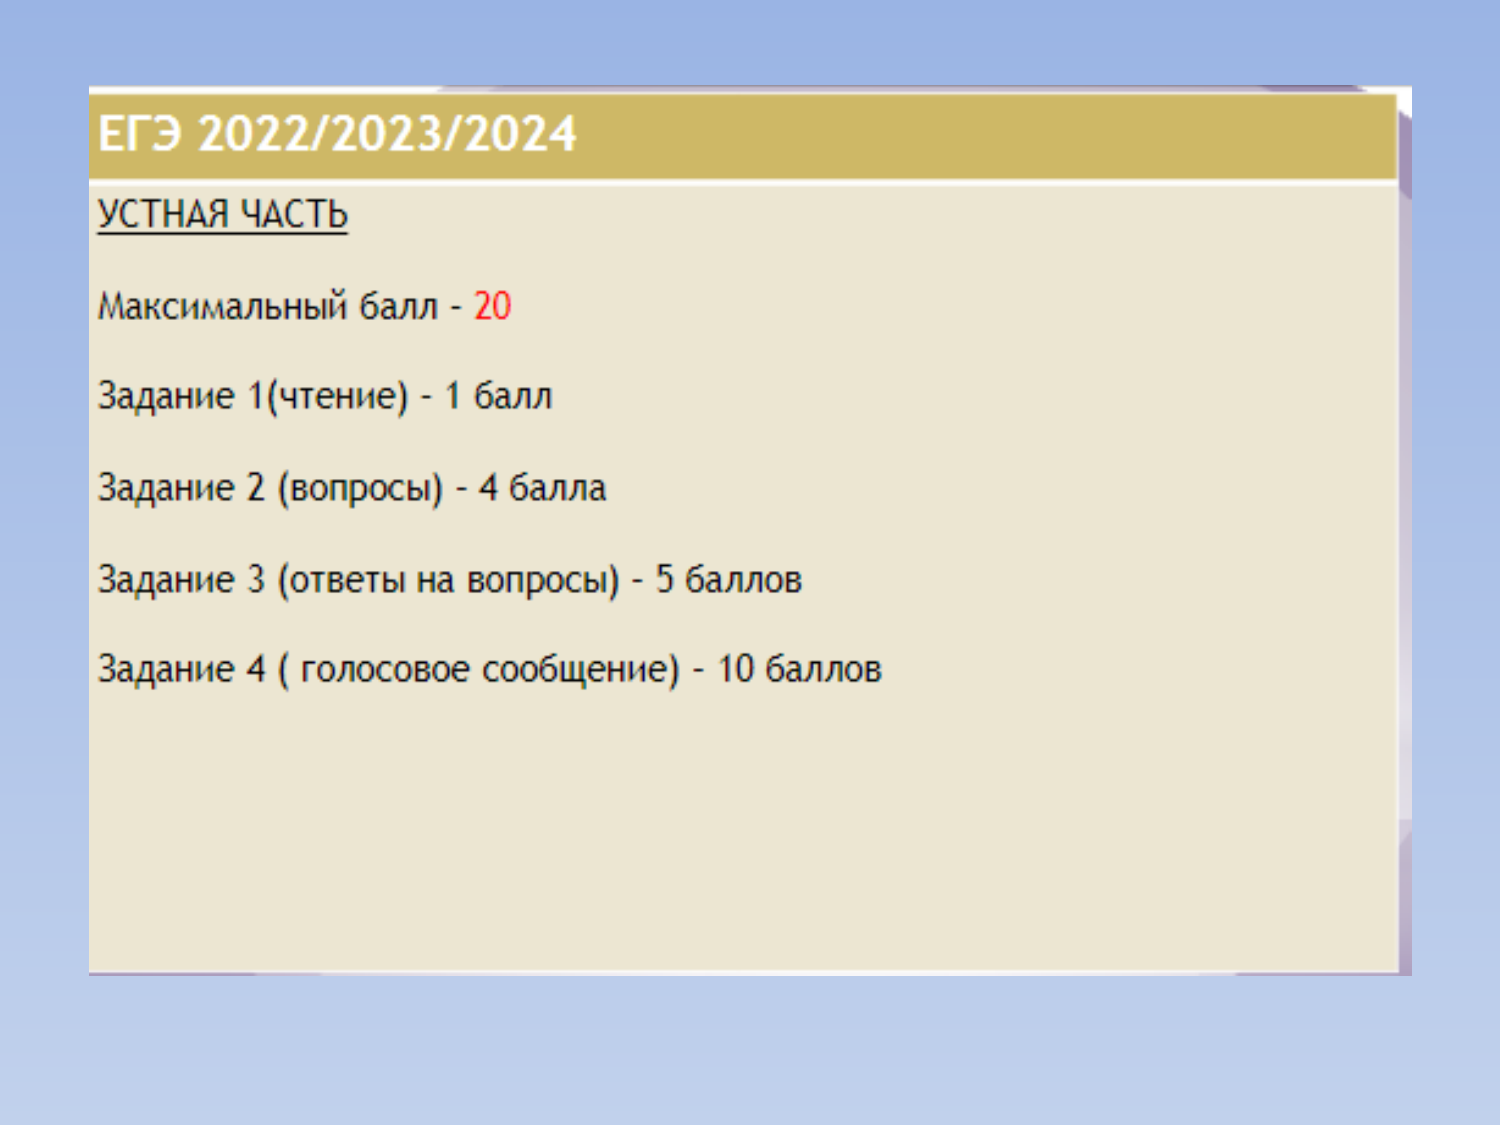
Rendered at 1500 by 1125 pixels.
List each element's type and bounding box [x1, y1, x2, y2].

list [88, 84, 1412, 977]
title [75, 45, 1425, 233]
